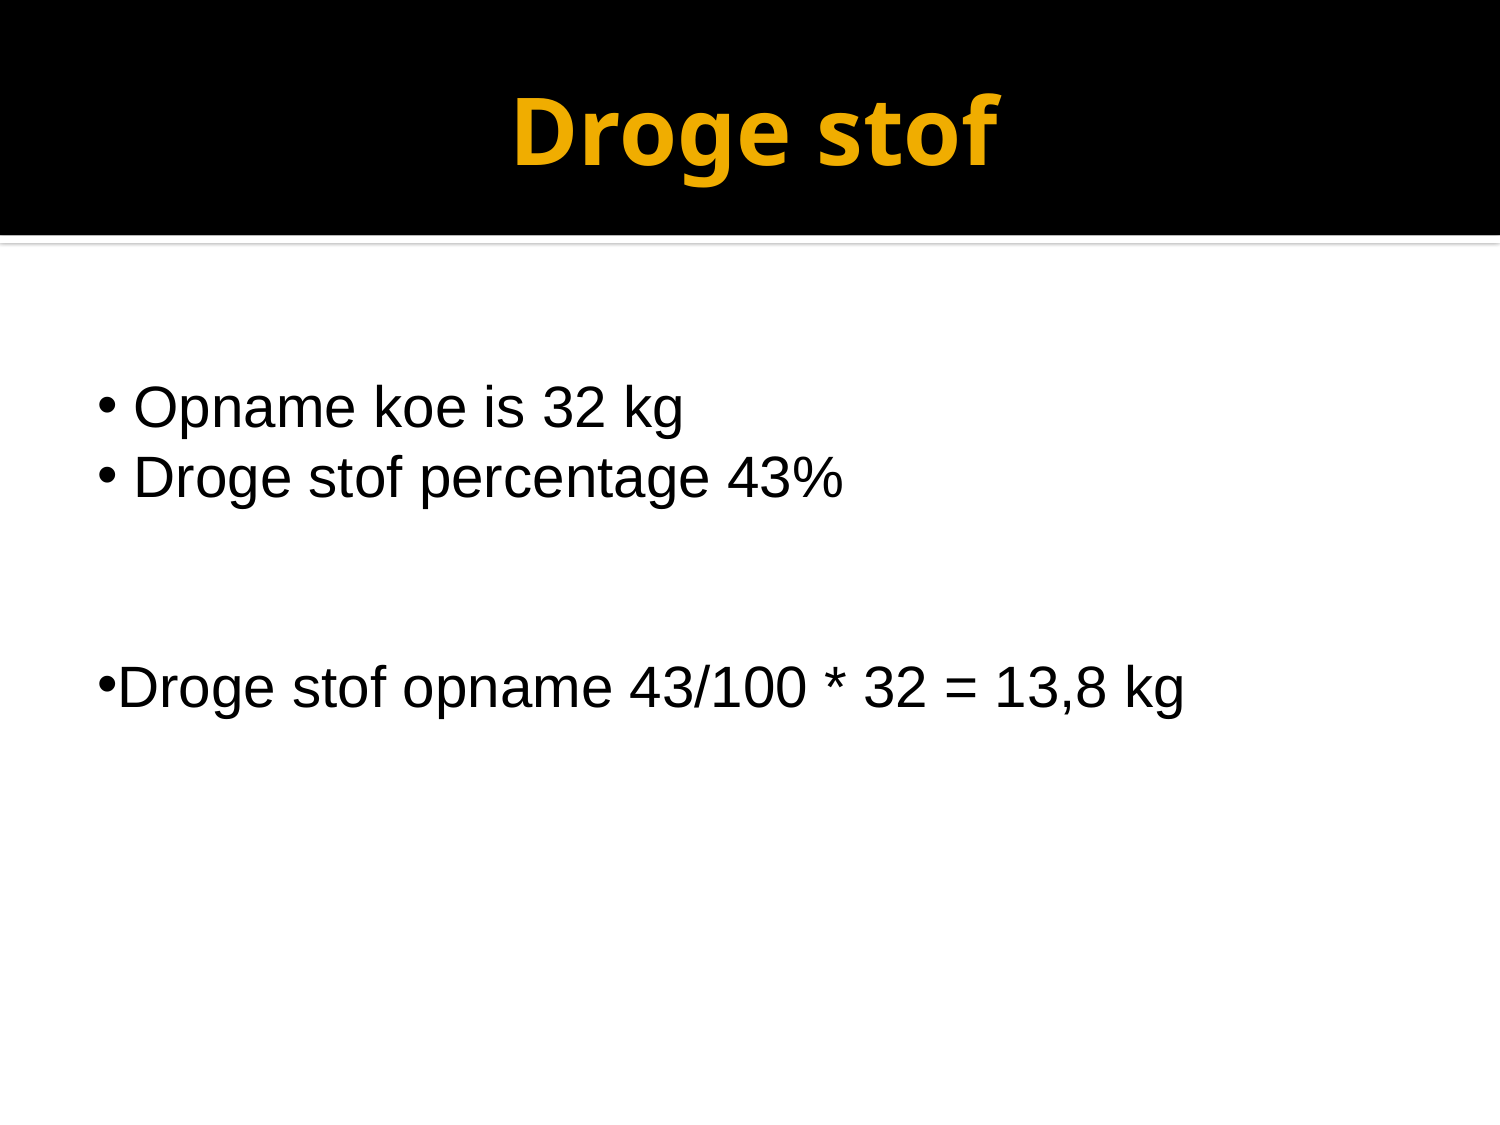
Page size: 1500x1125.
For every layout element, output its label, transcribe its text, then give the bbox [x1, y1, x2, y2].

title Droge stof [75, 24, 1425, 231]
text_box Opname koe is 32 kg Droge stof percentage 43% Droge stof opname 43/100 * 32 = 13,8 kg [82, 361, 1203, 797]
